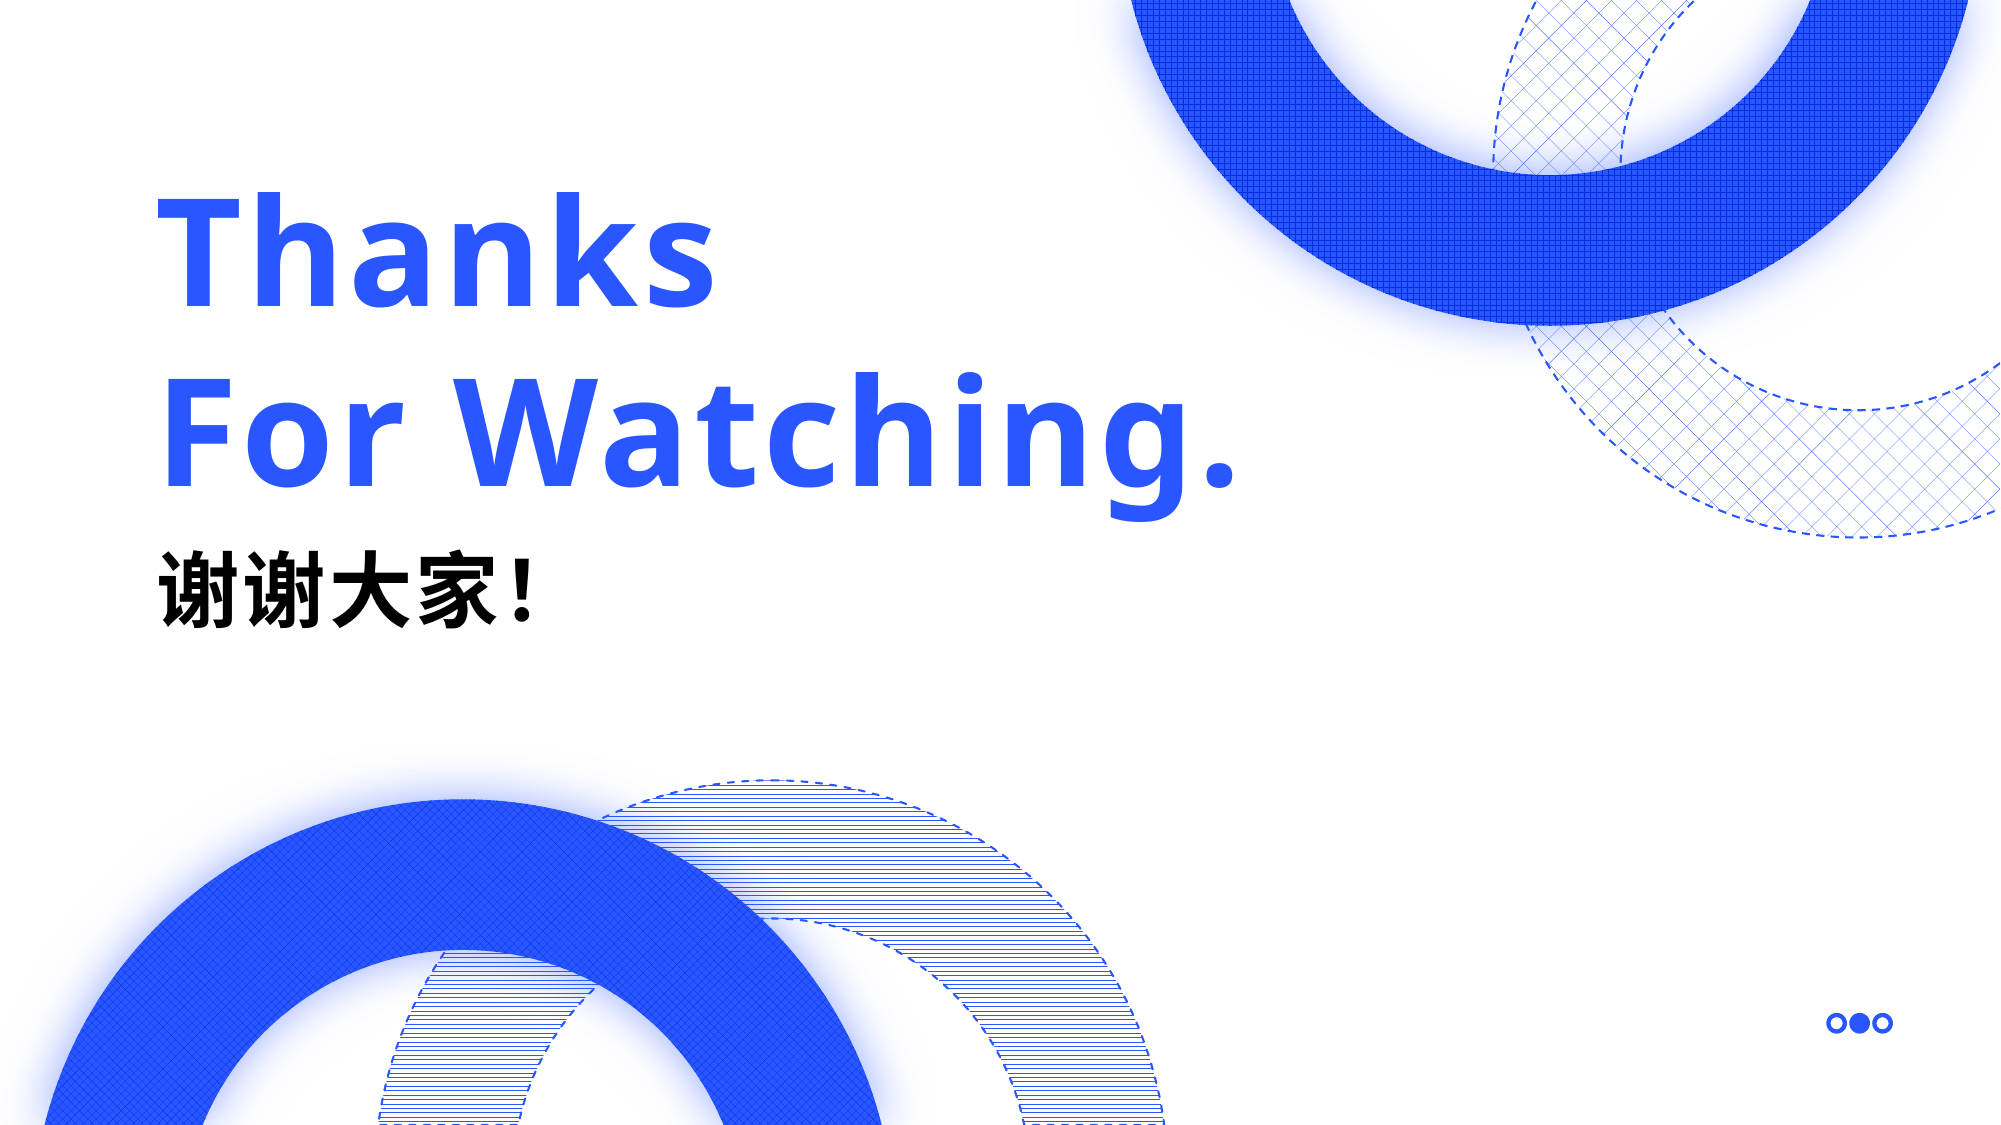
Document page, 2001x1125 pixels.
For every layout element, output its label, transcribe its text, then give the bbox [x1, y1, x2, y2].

title Thanks For Watching. [138, 150, 1315, 523]
list 谢谢大家！ [140, 537, 786, 659]
text_box 1.钻床专用夹具种类 [1529, 315, 2001, 538]
text_box 1.钻床专用夹具种类 [1491, 0, 1689, 175]
